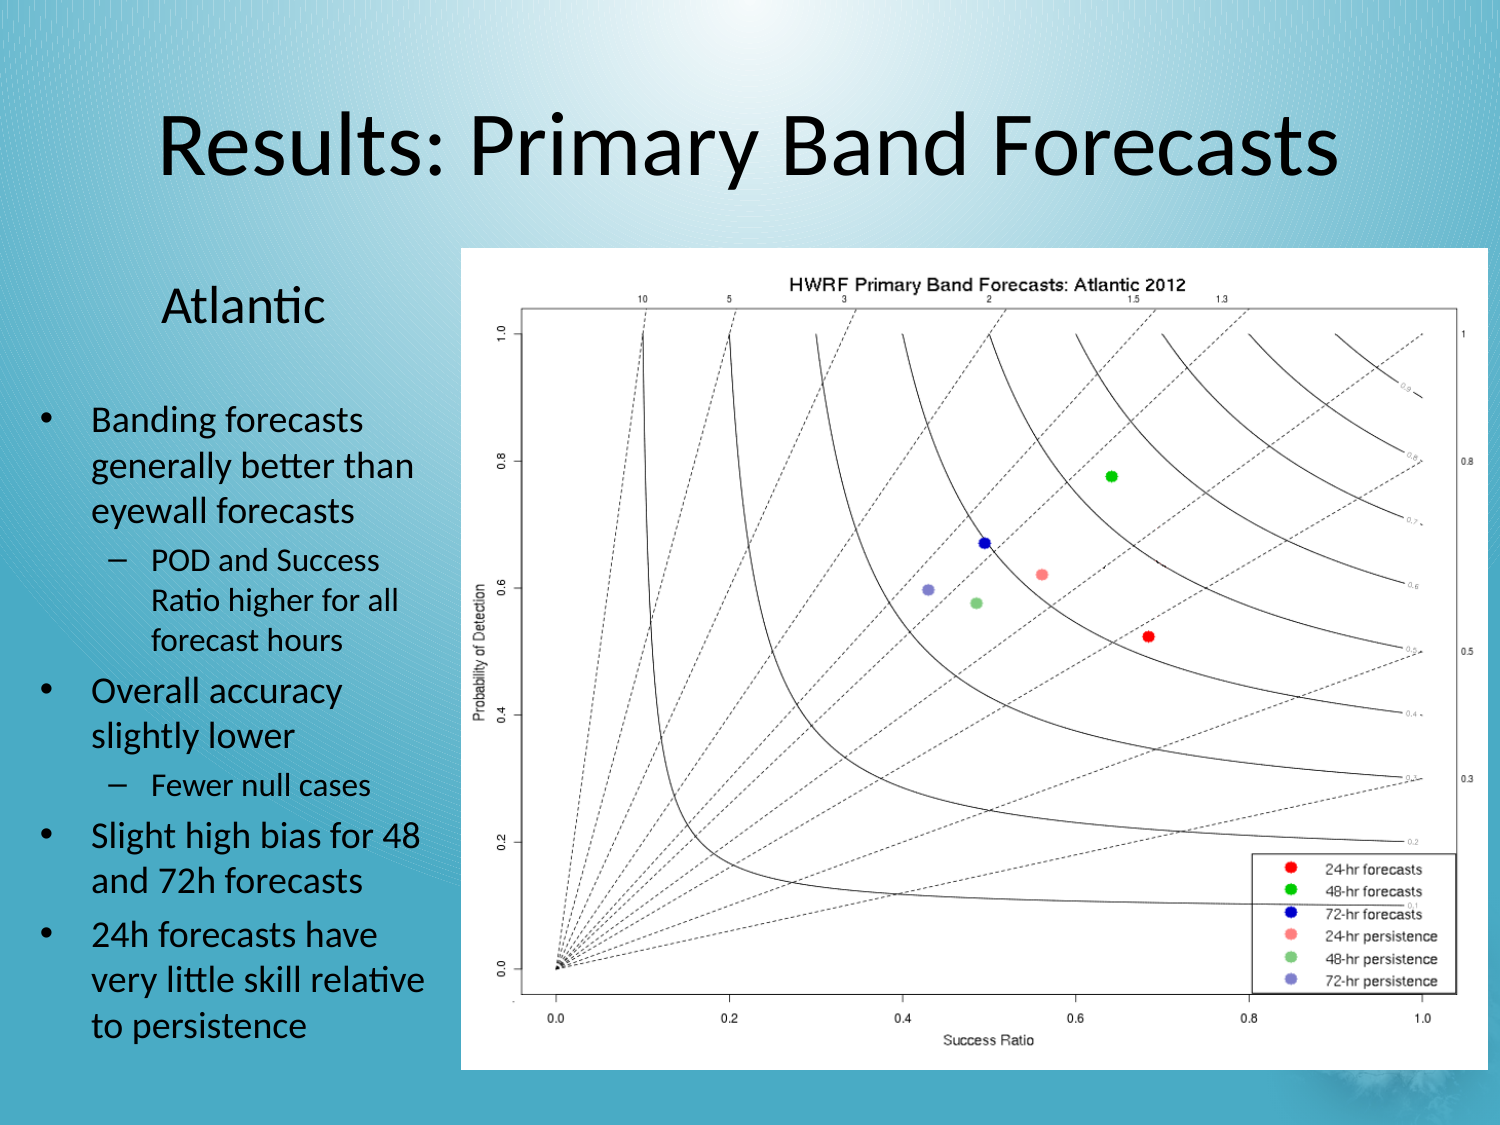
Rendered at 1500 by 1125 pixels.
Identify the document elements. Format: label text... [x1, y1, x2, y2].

list Atlantic Banding forecasts generally better than eyewall forecasts POD and Success Ratio higher for all forecast hours Overall accuracy slightly lower Fewer null cases Slight high bias for 48 and 72h forecasts 24h forecasts have very little skill relative to persistence [24, 262, 459, 1070]
picture [461, 248, 1500, 1125]
title Results: Primary Band Forecasts [75, 45, 1425, 233]
